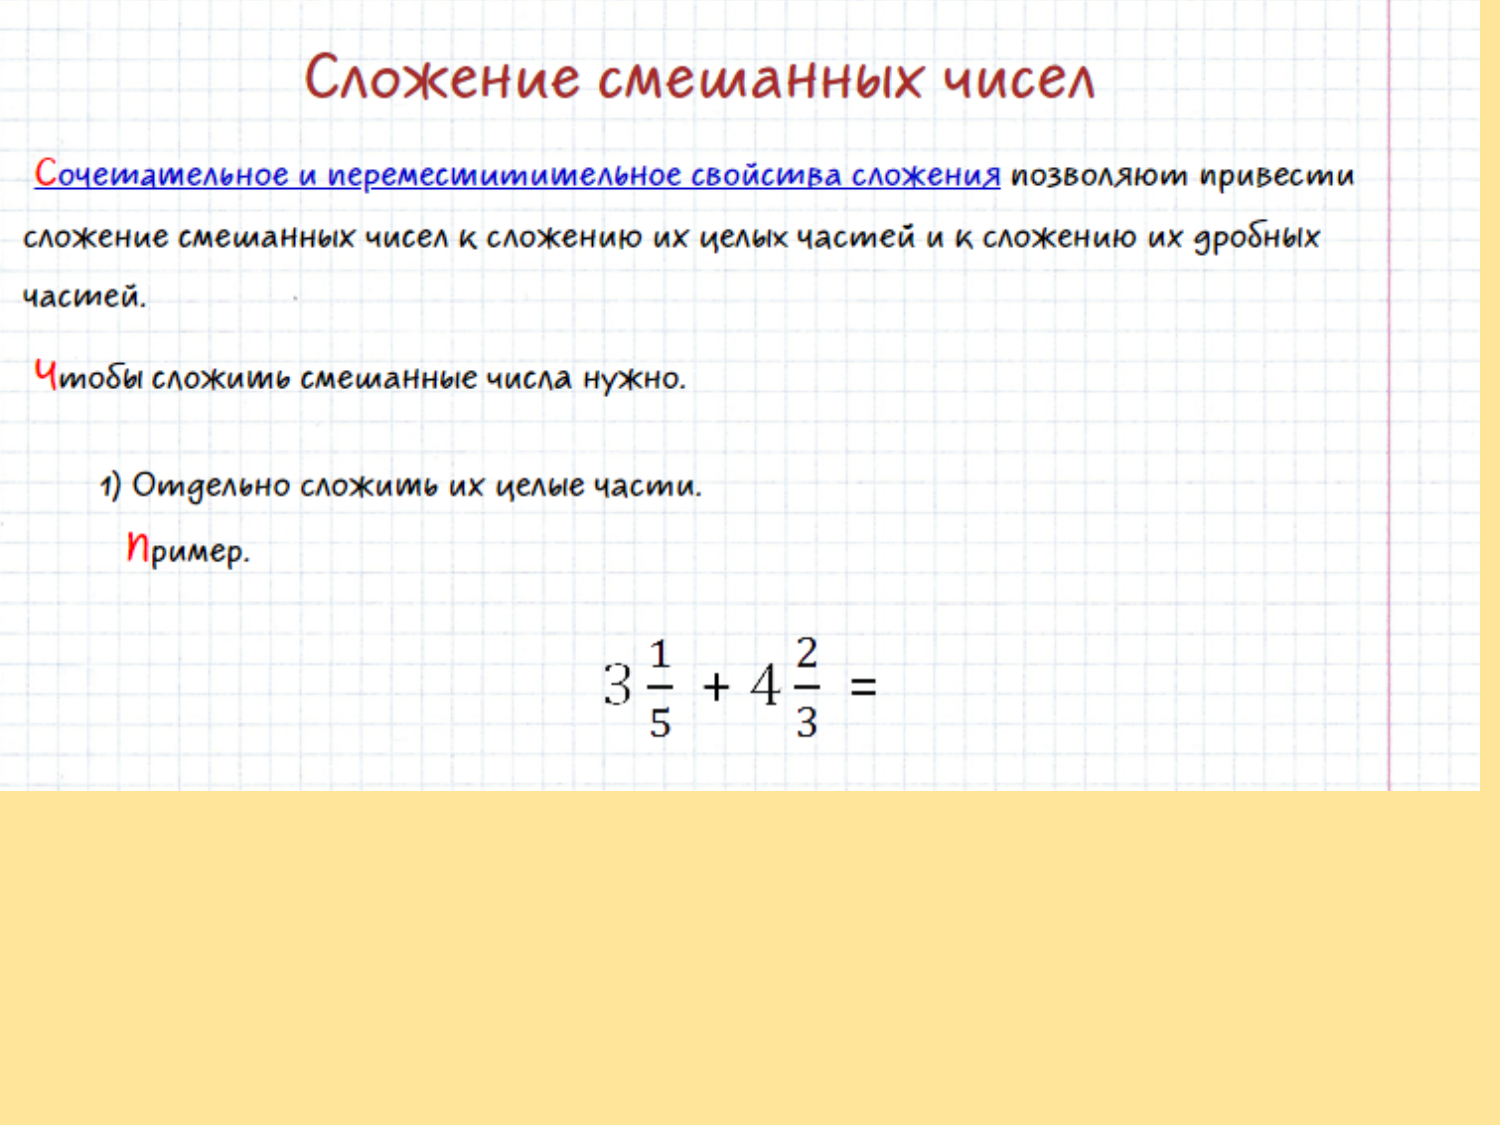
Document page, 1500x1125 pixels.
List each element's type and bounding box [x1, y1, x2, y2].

picture [0, 0, 1480, 791]
